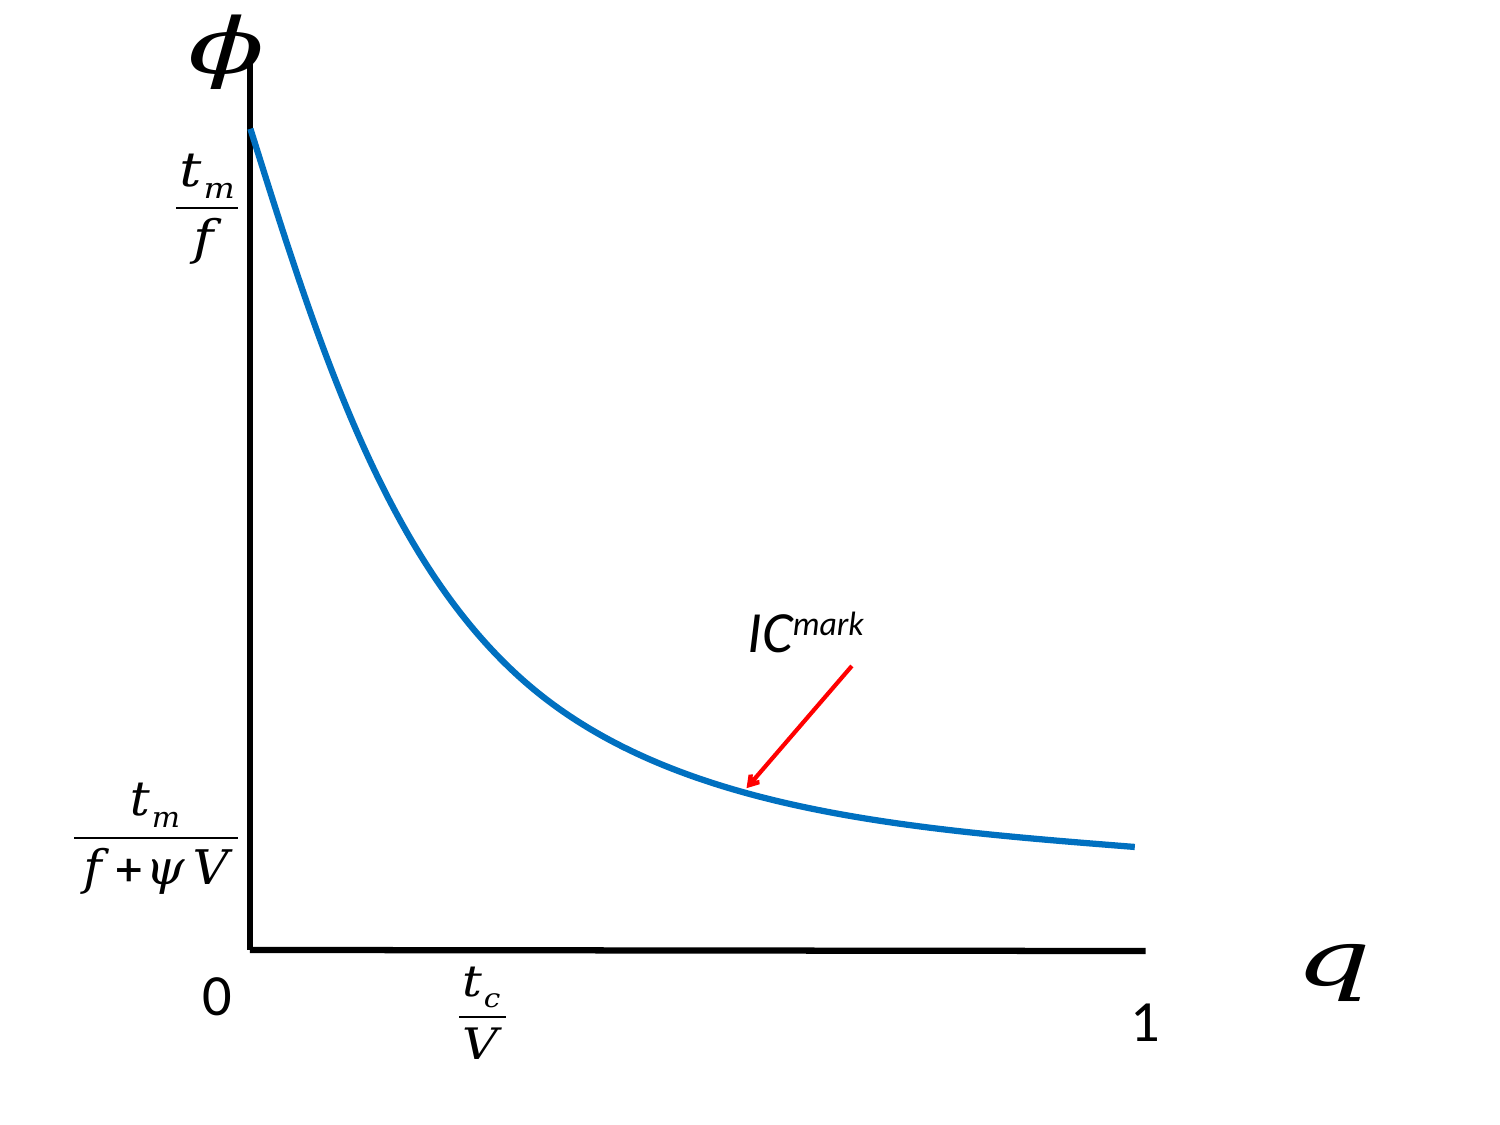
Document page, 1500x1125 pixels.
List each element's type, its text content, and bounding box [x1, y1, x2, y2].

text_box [746, 665, 853, 789]
text_box [254, 131, 1135, 850]
text_box 1 [1115, 975, 1176, 1061]
text_box 0 [187, 950, 248, 1035]
